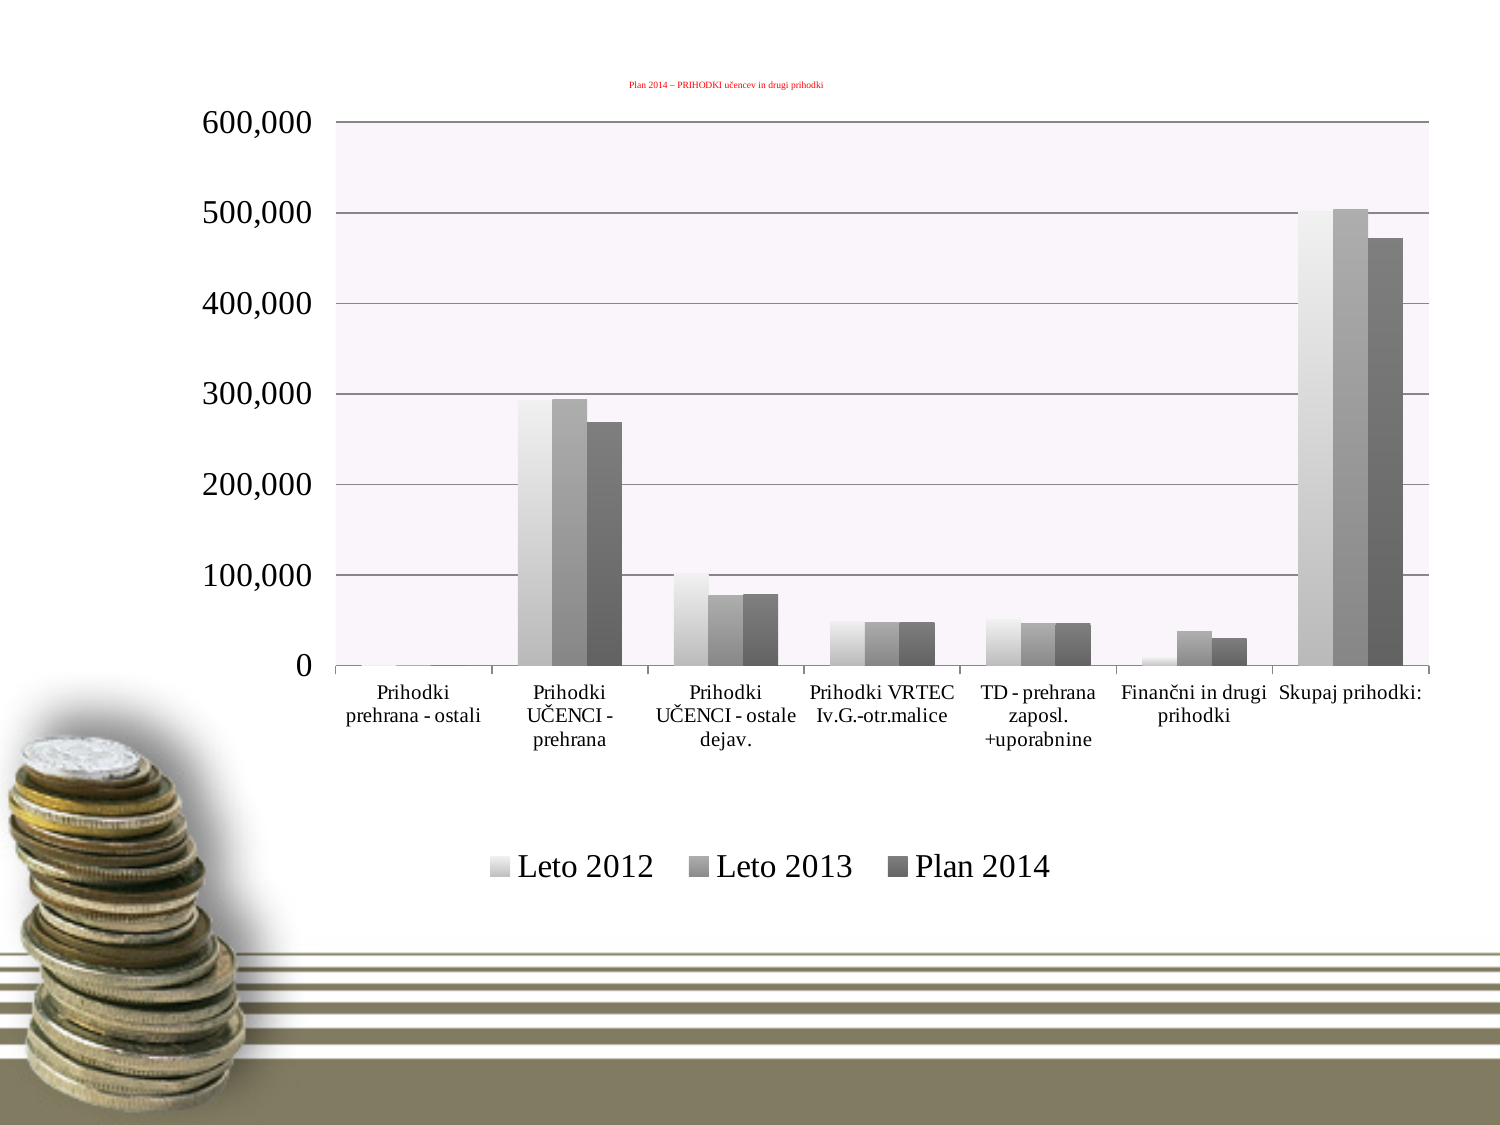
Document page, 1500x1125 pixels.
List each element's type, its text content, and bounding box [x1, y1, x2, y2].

picture [0, 0, 1500, 1125]
title Plan 2014 – PRIHODKI učencev in drugi prihodki [175, 58, 1278, 92]
chart [34, 93, 1430, 1044]
